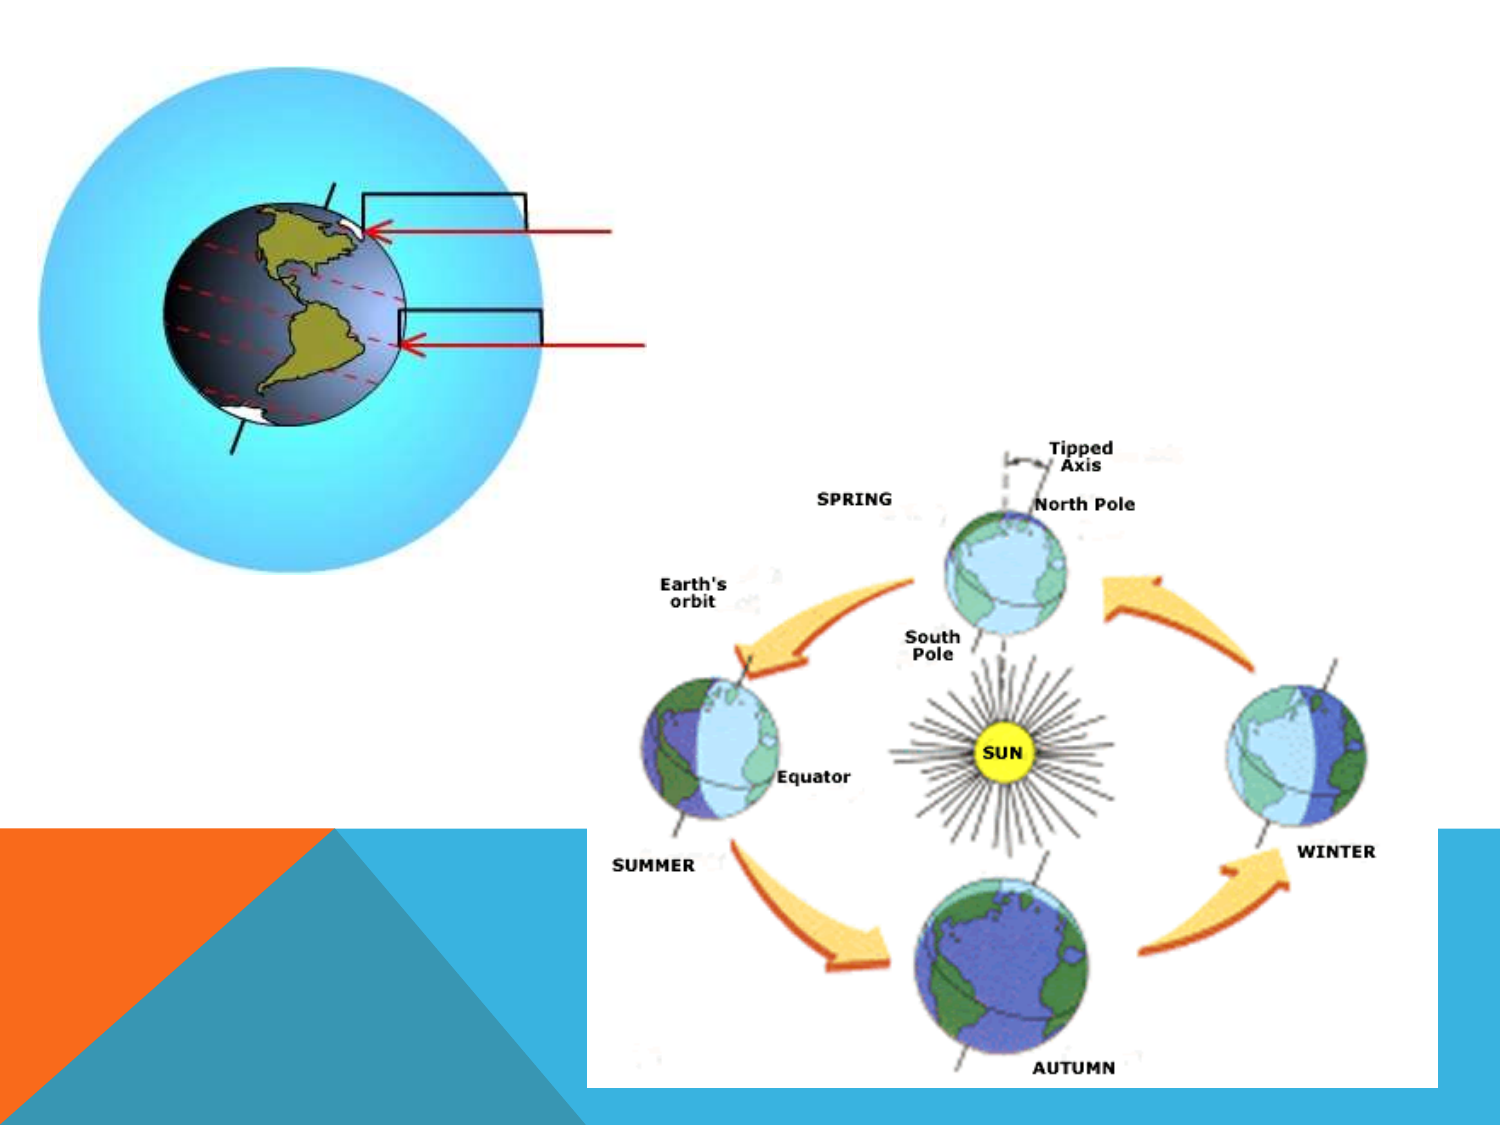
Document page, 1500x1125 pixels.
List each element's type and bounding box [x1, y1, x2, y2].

picture [37, 66, 1438, 1088]
